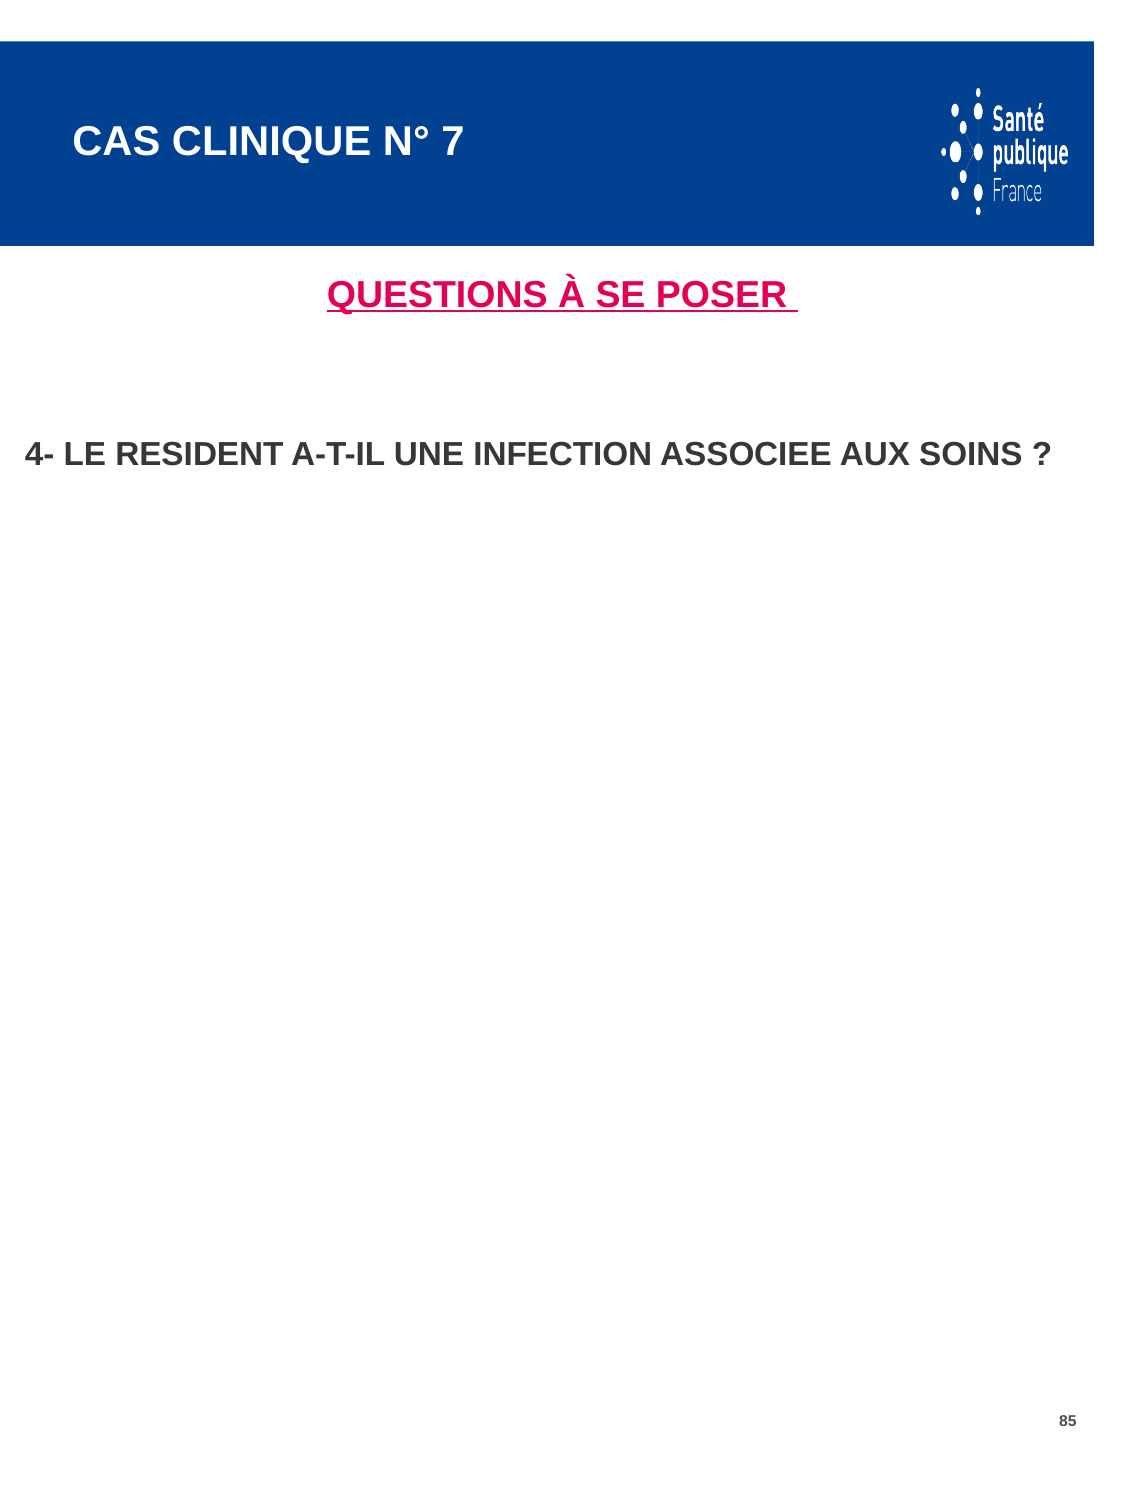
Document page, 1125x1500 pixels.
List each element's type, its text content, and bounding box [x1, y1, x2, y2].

picture [941, 88, 1068, 215]
title Cas clinique n° 7 [66, 41, 908, 246]
list Questions à se poser 4- Le RESIDENT A-T-IL UNE INFECTION ASSOCIEE aux soins ? [19, 265, 1106, 1483]
